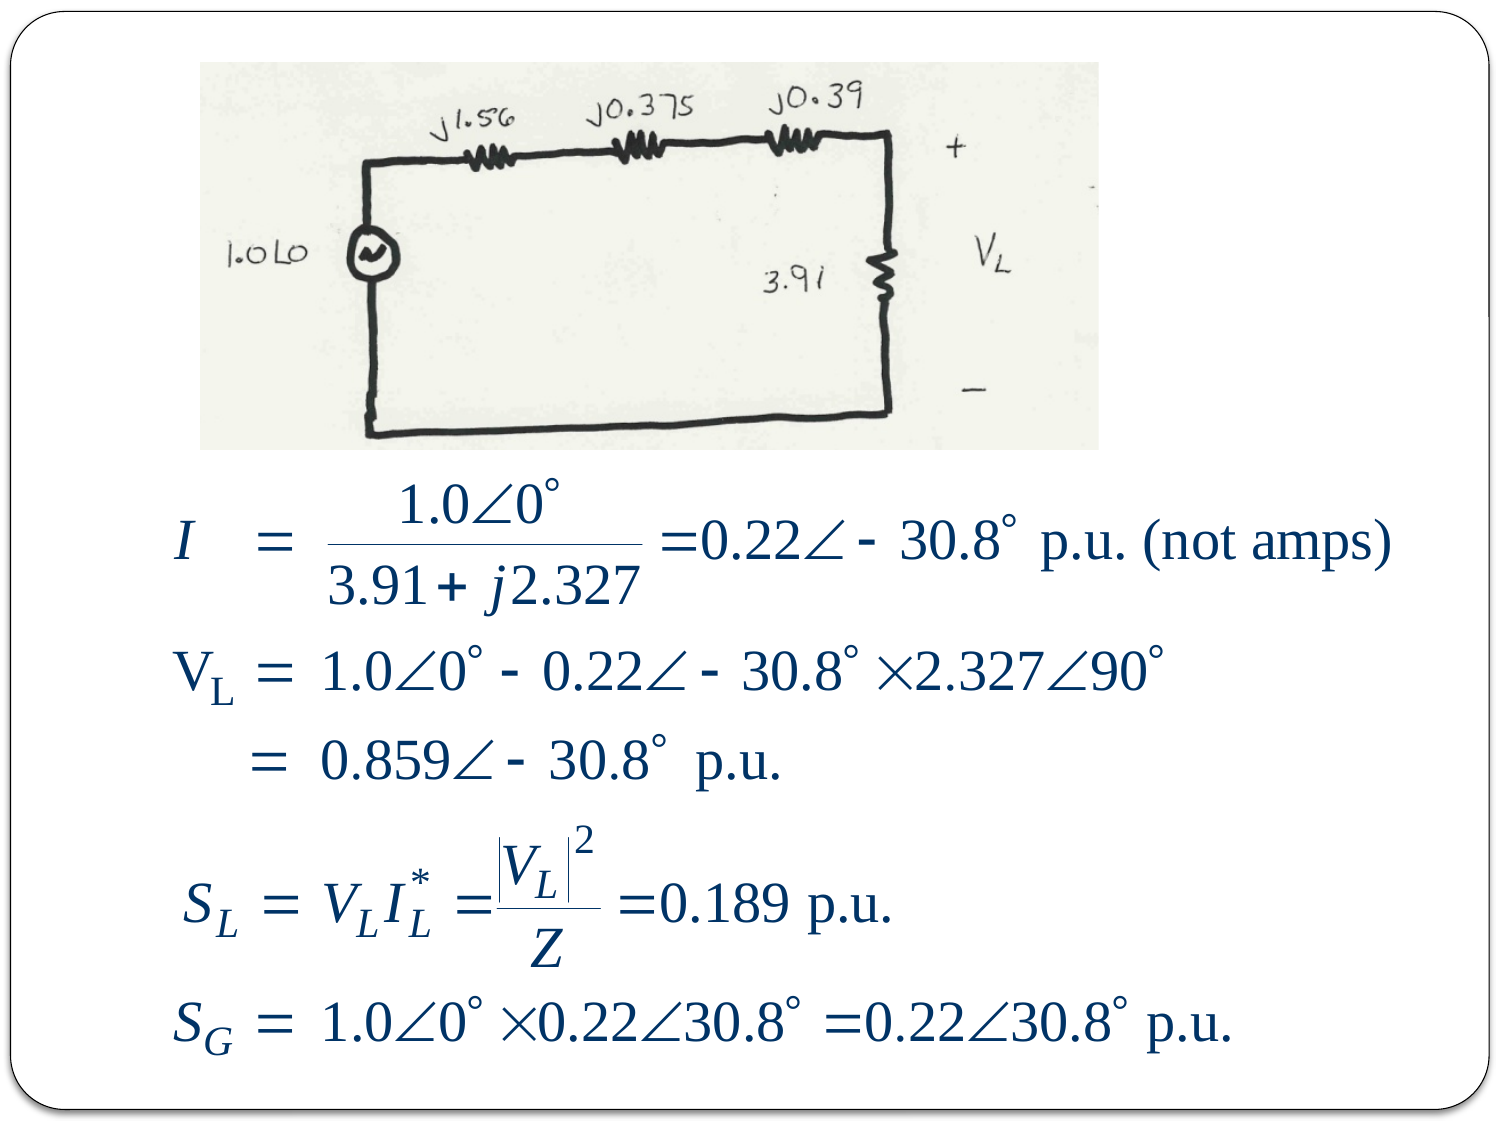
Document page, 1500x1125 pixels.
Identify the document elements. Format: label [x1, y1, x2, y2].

picture [199, 62, 1099, 451]
text_box [163, 472, 1397, 1063]
